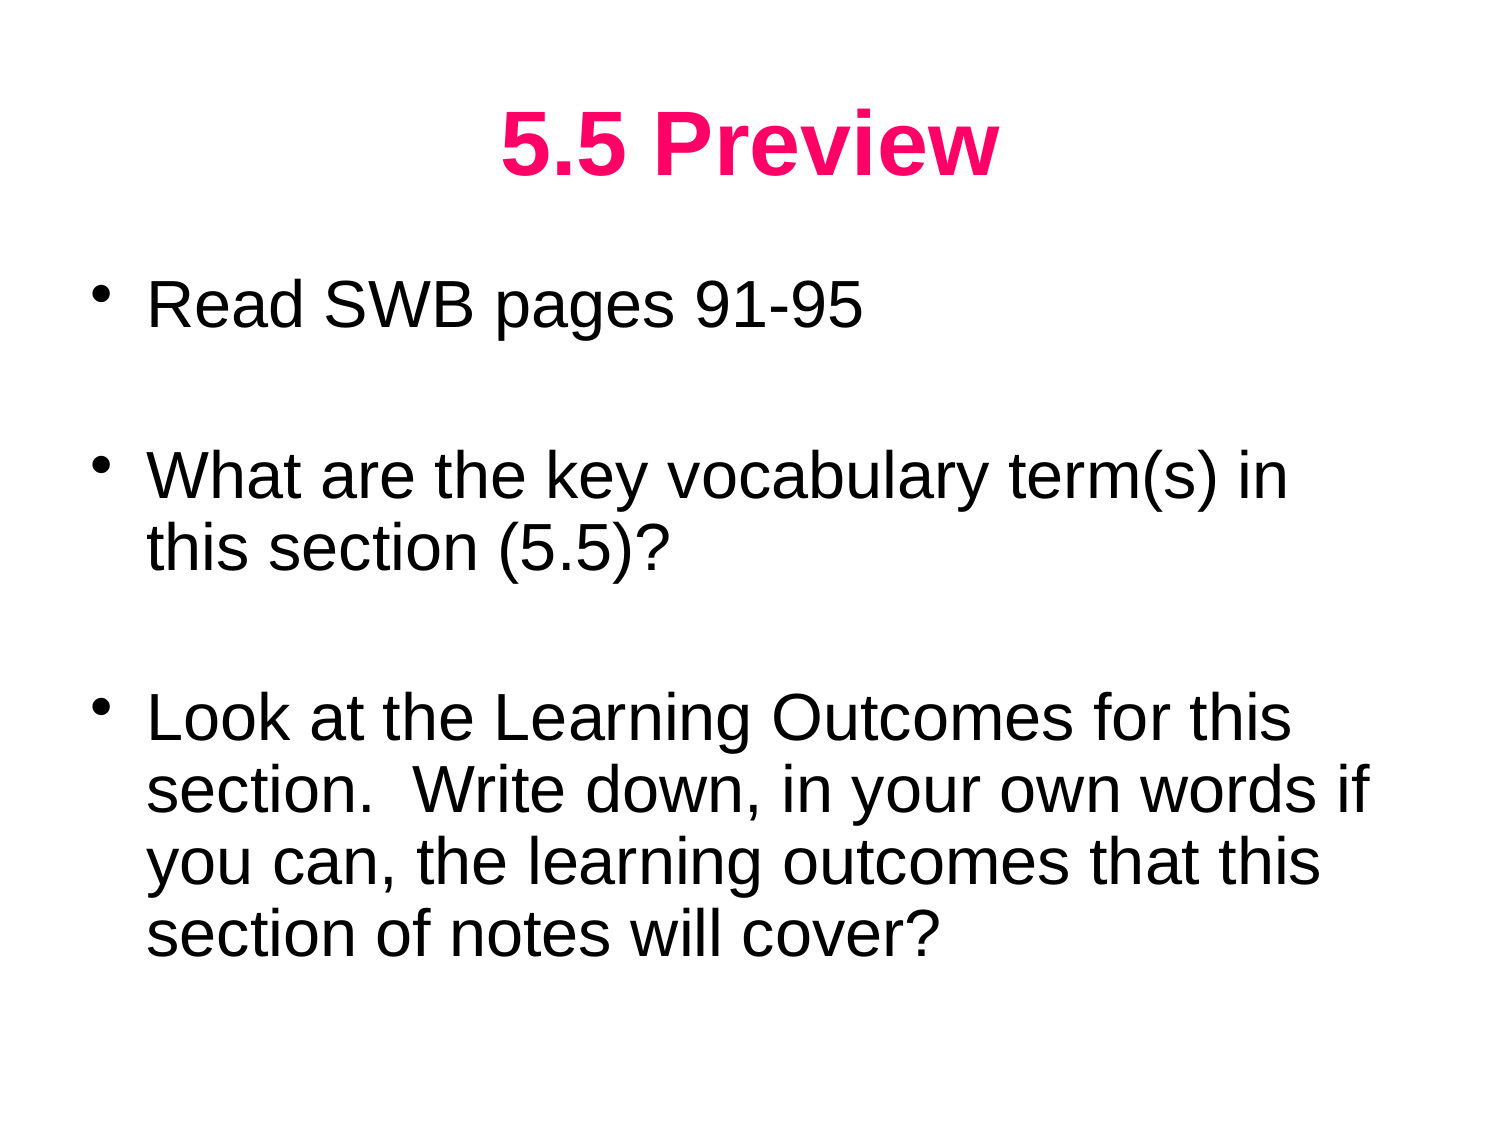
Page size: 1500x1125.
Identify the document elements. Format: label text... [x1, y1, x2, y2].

list Read SWB pages 91-95 What are the key vocabulary term(s) in this section (5.5)? Look at the Learning Outcomes for this section. Write down, in your own words if you can, the learning outcomes that this section of notes will cover? [74, 262, 1426, 1006]
title 5.5 Preview [74, 44, 1426, 233]
